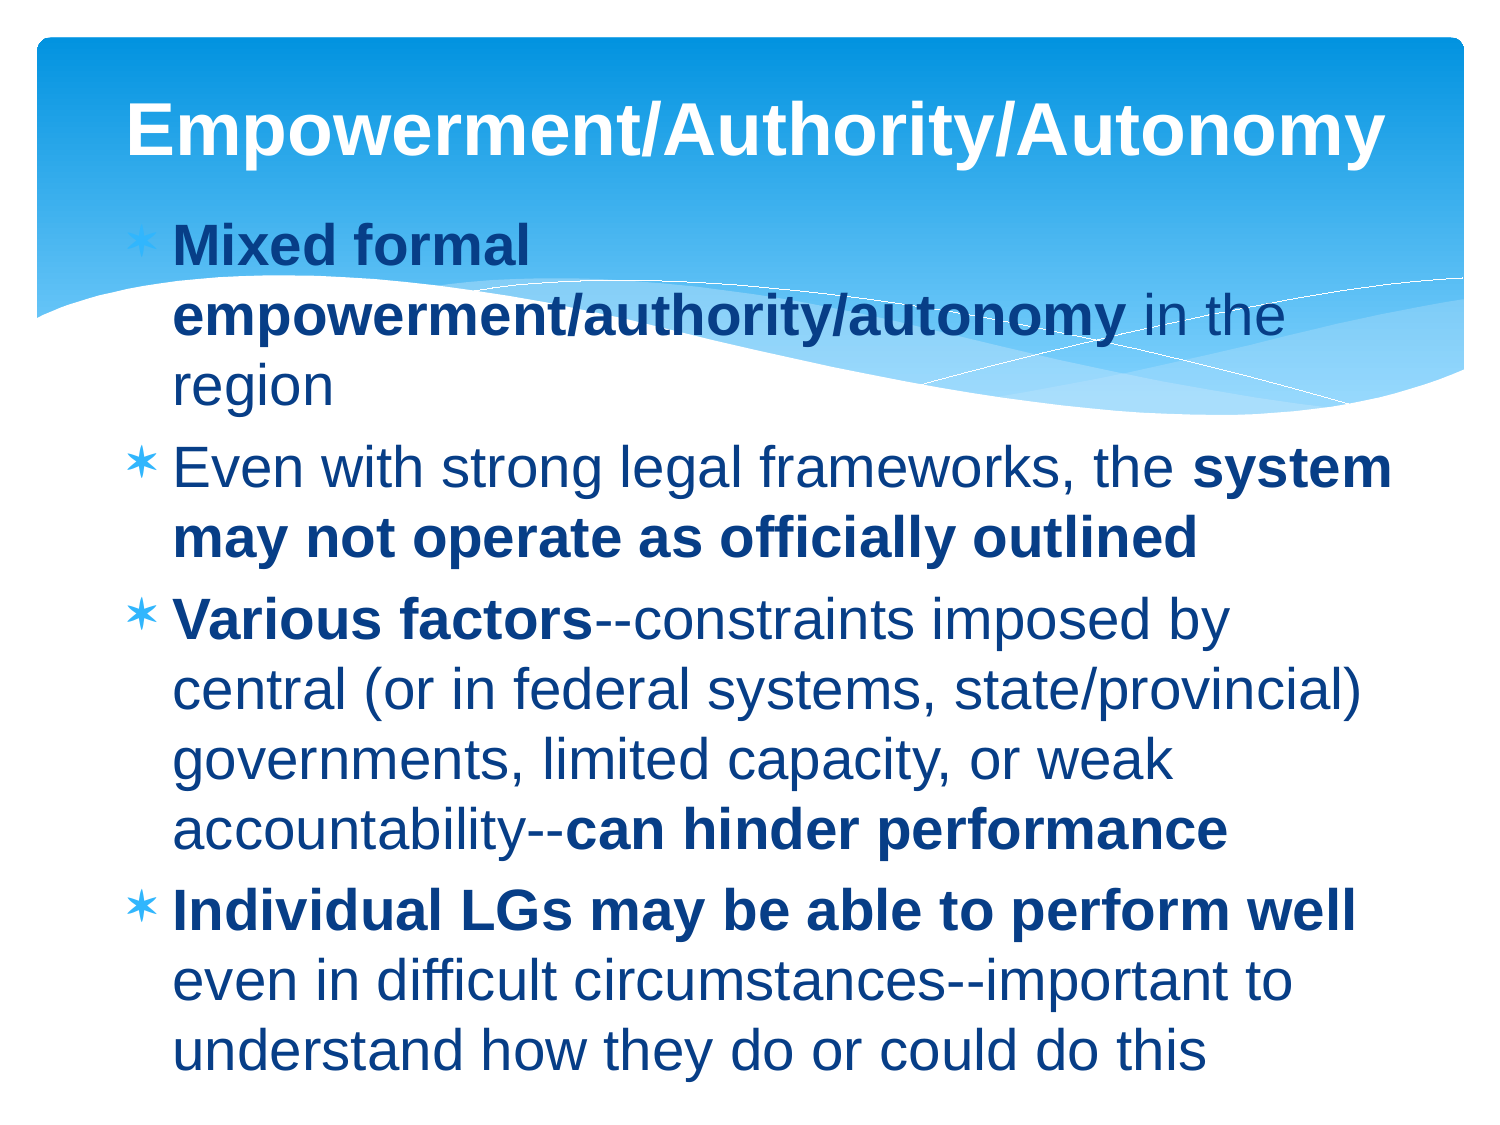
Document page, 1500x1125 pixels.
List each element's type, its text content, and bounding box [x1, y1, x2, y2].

list Mixed formal empowerment/authority/autonomy in the region Even with strong legal frameworks, the system may not operate as officially outlined Various factors--constraints imposed by central (or in federal systems, state/provincial) governments, limited capacity, or weak accountability--can hinder performance Individual LGs may be able to perform well even in difficult circumstances--important to understand how they do or could do this [112, 200, 1438, 1038]
title Empowerment/Authority/Autonomy [75, 62, 1438, 188]
